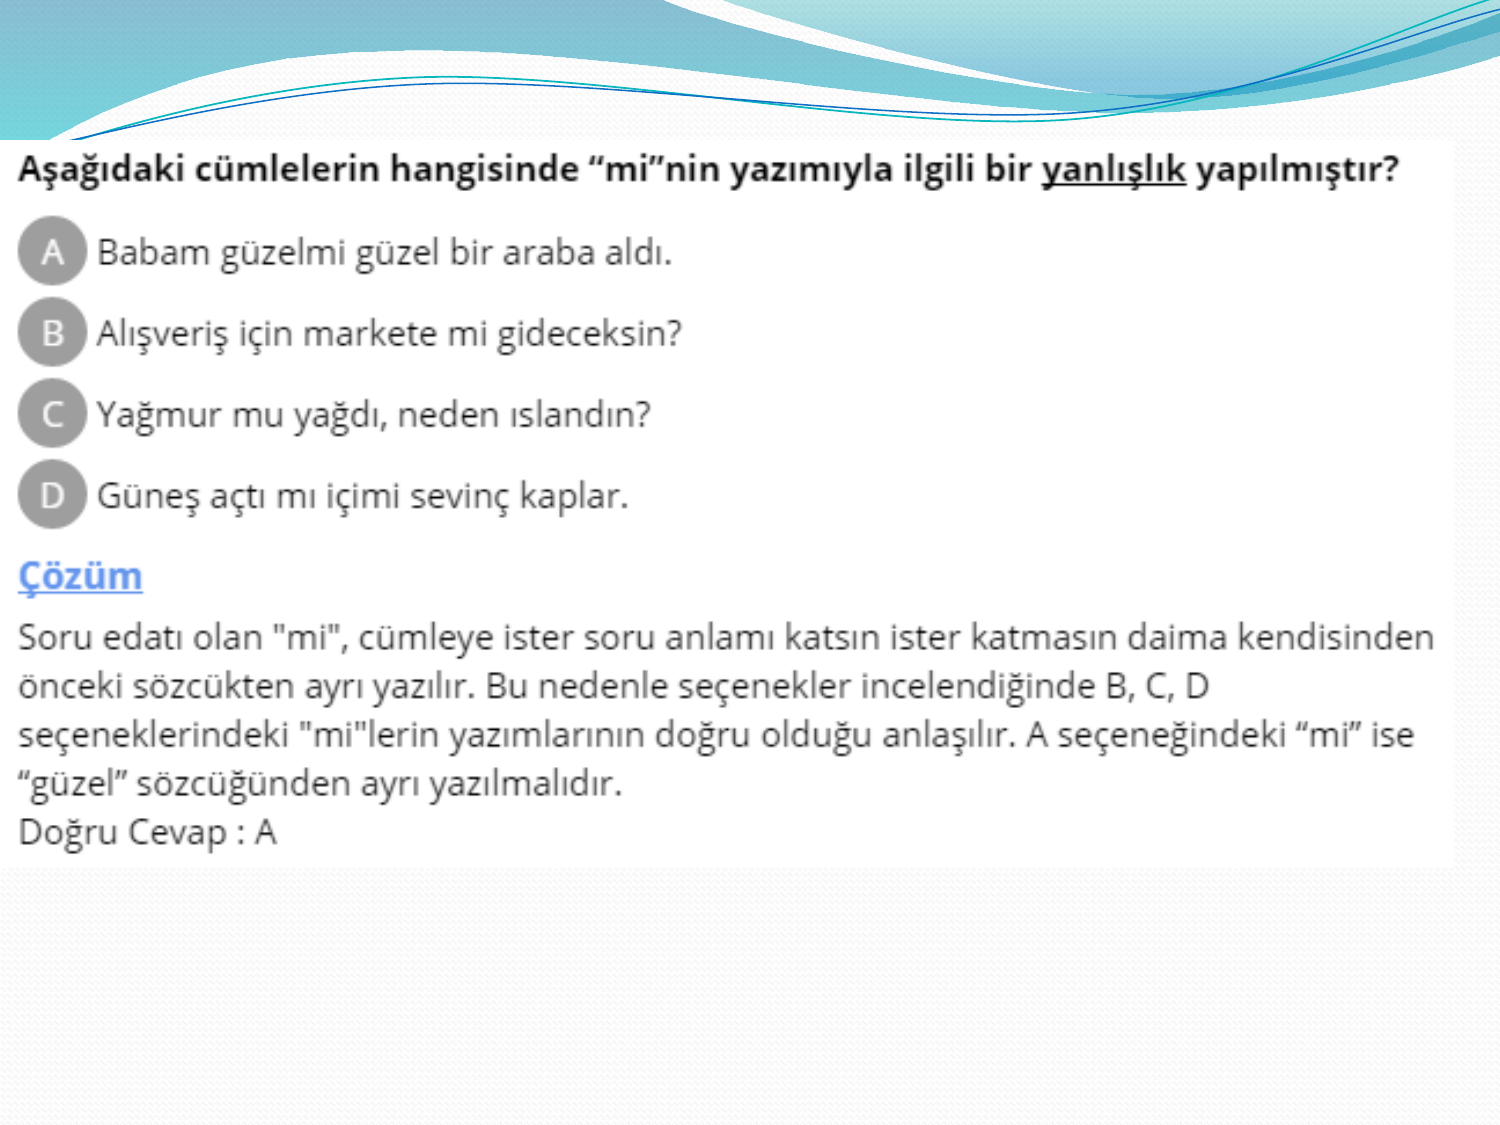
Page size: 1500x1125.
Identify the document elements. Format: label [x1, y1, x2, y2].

picture [0, 140, 1454, 868]
